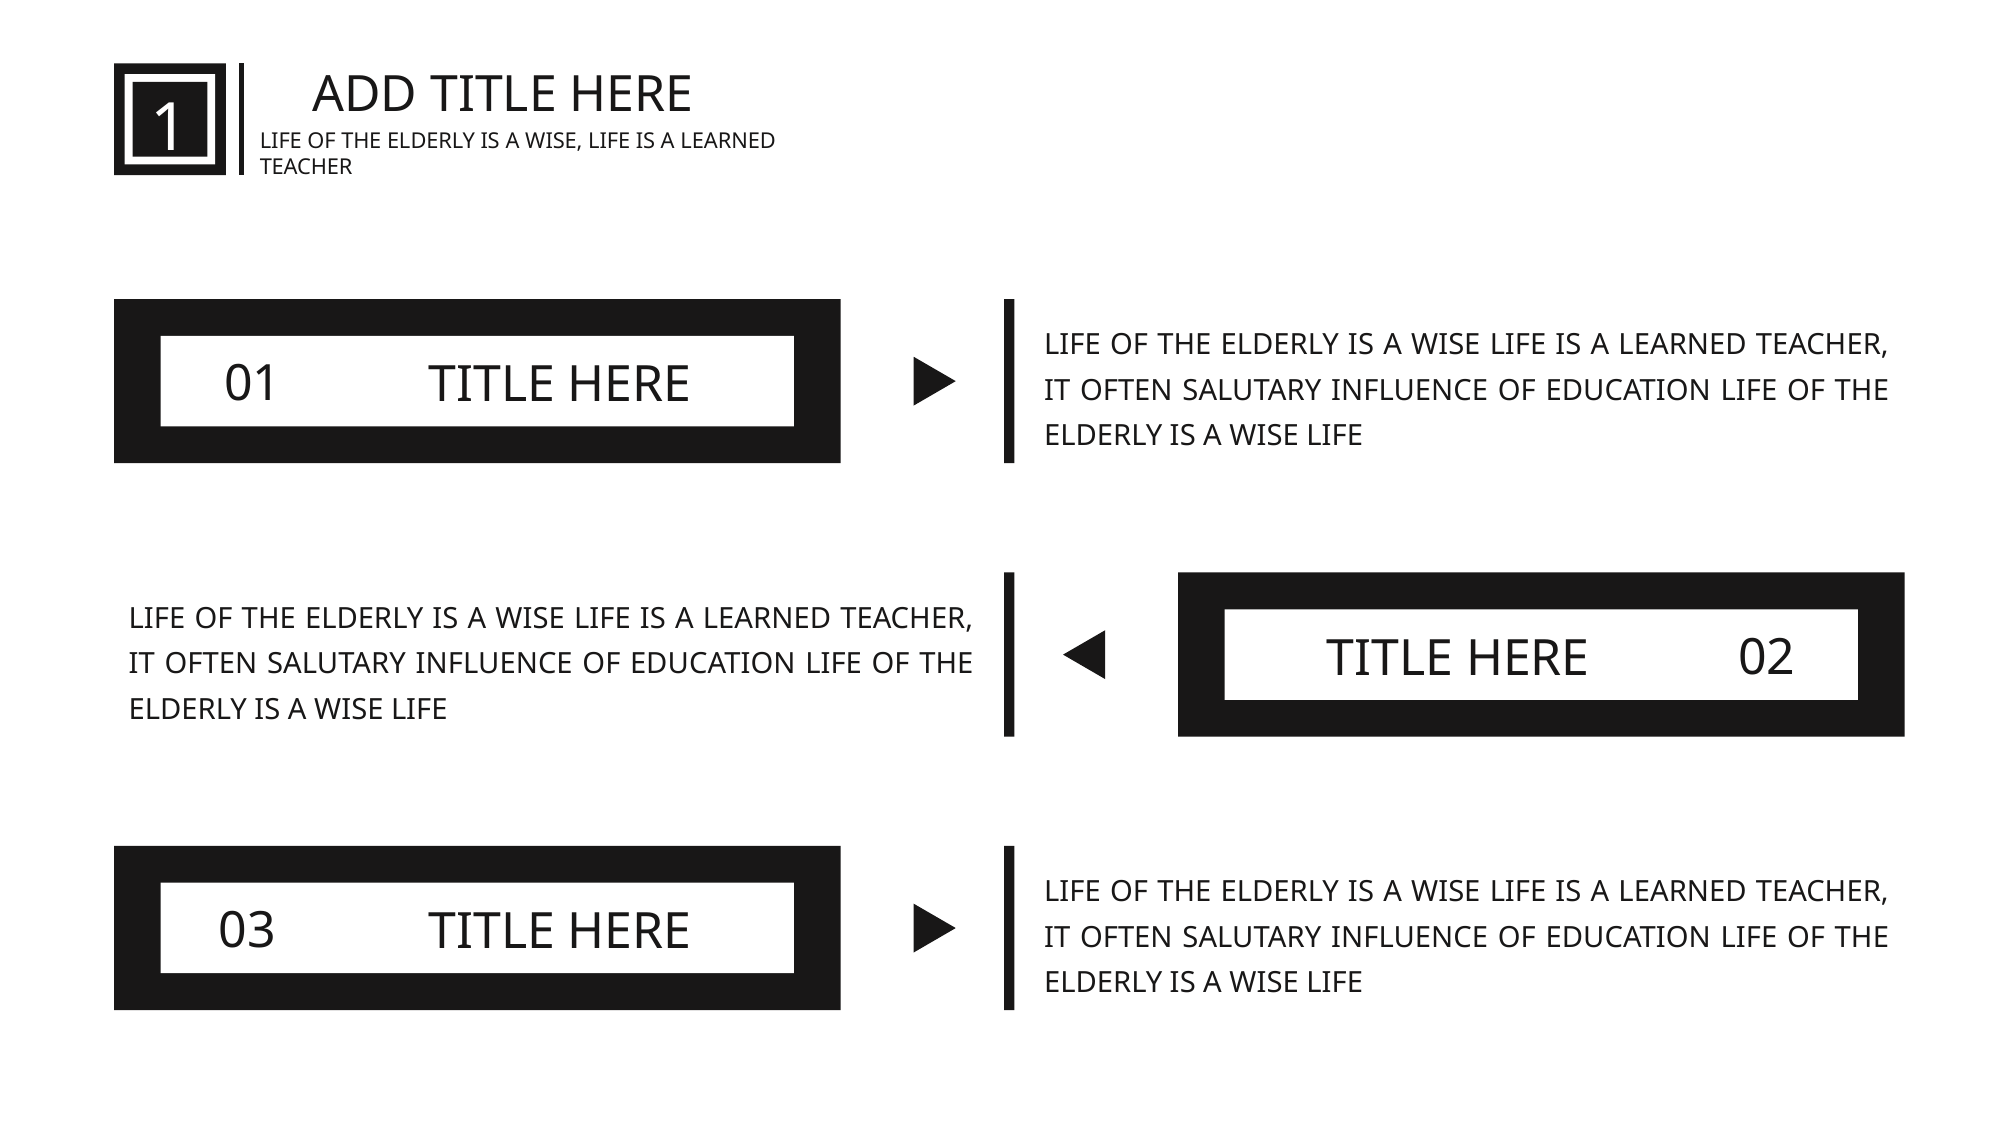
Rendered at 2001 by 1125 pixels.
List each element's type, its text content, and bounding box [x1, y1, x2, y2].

text_box [1003, 845, 1015, 1011]
text_box [1003, 571, 1015, 738]
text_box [114, 299, 841, 464]
text_box LIFE OF THE ELDERLY IS A WISE LIFE IS A LEARNED TEACHER, IT OFTEN SALUTARY INFLUENCE OF EDUCATION LIFE OF THE ELDERLY IS A WISE LIFE [1029, 854, 1905, 1006]
text_box LIFE OF THE ELDERLY IS A WISE LIFE IS A LEARNED TEACHER, IT OFTEN SALUTARY INFLUENCE OF EDUCATION LIFE OF THE ELDERLY IS A WISE LIFE [1029, 307, 1905, 459]
text_box LIFE OF THE ELDERLY IS A WISE LIFE IS A LEARNED TEACHER, IT OFTEN SALUTARY INFLUENCE OF EDUCATION LIFE OF THE ELDERLY IS A WISE LIFE [114, 581, 990, 733]
text_box [912, 901, 958, 955]
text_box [1178, 572, 1905, 737]
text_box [205, 343, 746, 421]
text_box [1003, 298, 1015, 464]
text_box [1273, 616, 1816, 694]
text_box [199, 890, 746, 967]
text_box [114, 53, 841, 188]
text_box [1060, 628, 1107, 681]
text_box [912, 354, 958, 408]
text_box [114, 845, 841, 1011]
